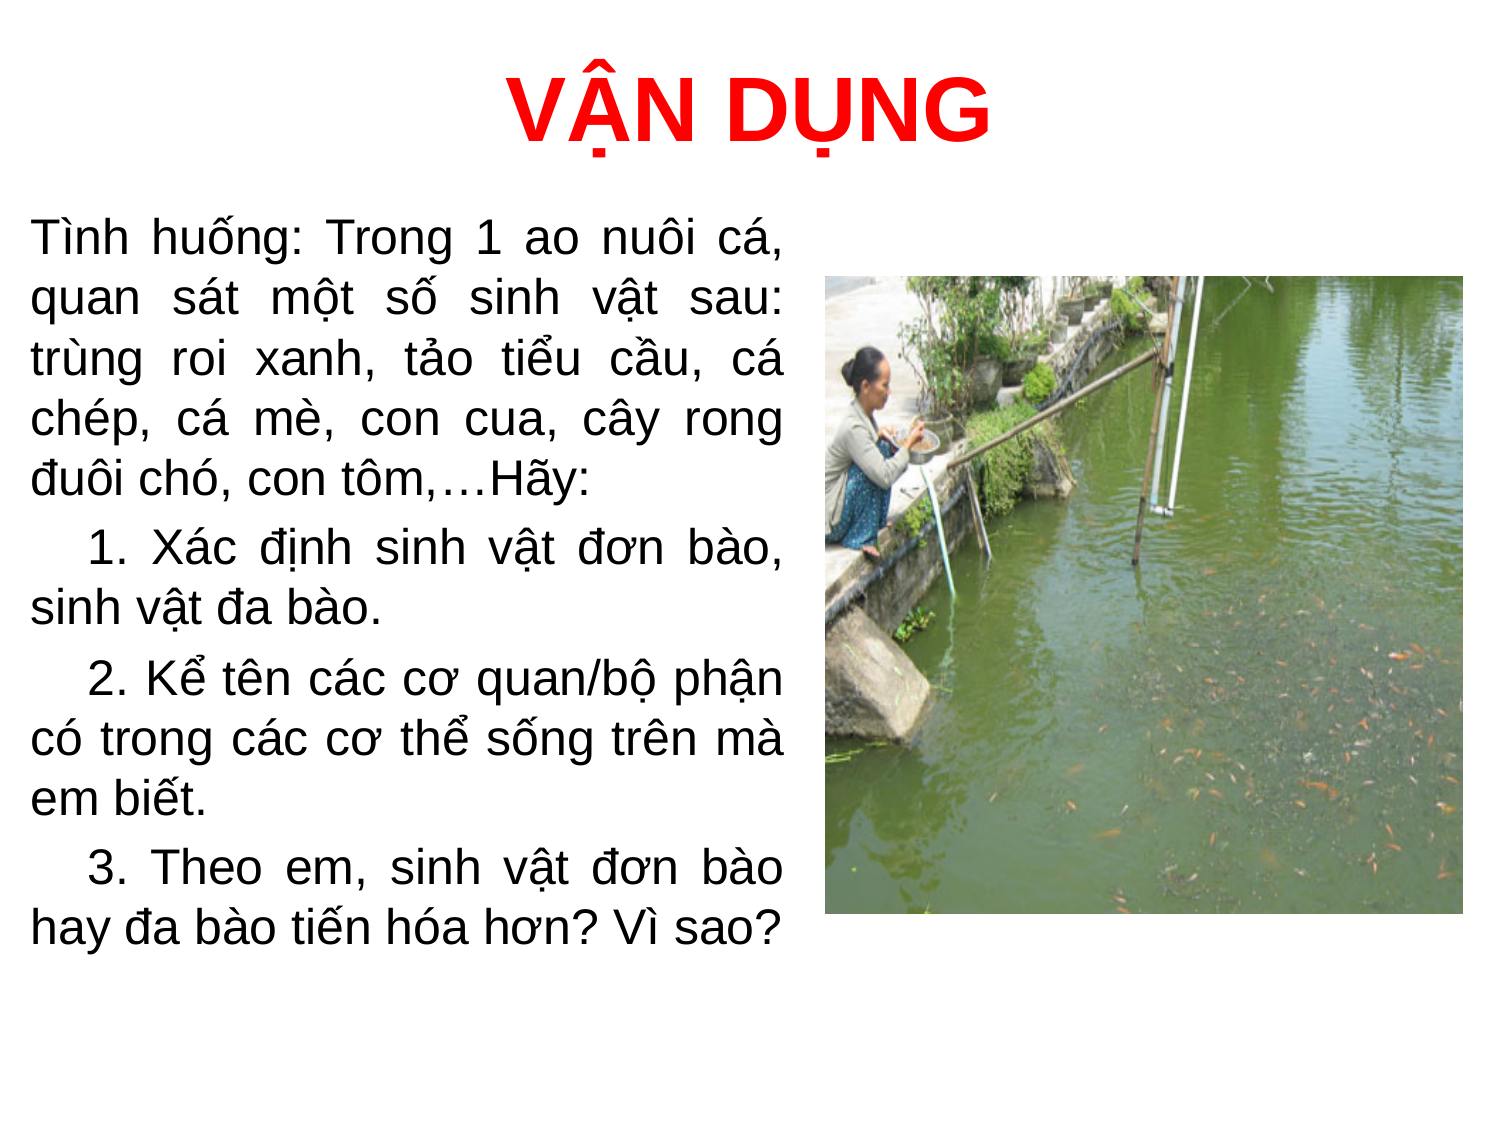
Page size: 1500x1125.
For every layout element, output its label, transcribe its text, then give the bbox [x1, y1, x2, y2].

list Tình huống: Trong 1 ao nuôi cá, quan sát một số sinh vật sau: trùng roi xanh, tảo tiểu cầu, cá chép, cá mè, con cua, cây rong đuôi chó, con tôm,…Hãy: 1. Xác định sinh vật đơn bào, sinh vật đa bào. 2. Kể tên các cơ quan/bộ phận có trong các cơ thể sống trên mà em biết. 3. Theo em, sinh vật đơn bào hay đa bào tiến hóa hơn? Vì sao? [15, 197, 800, 948]
title VẬN DỤNG [75, 33, 1425, 177]
picture [824, 276, 1463, 915]
